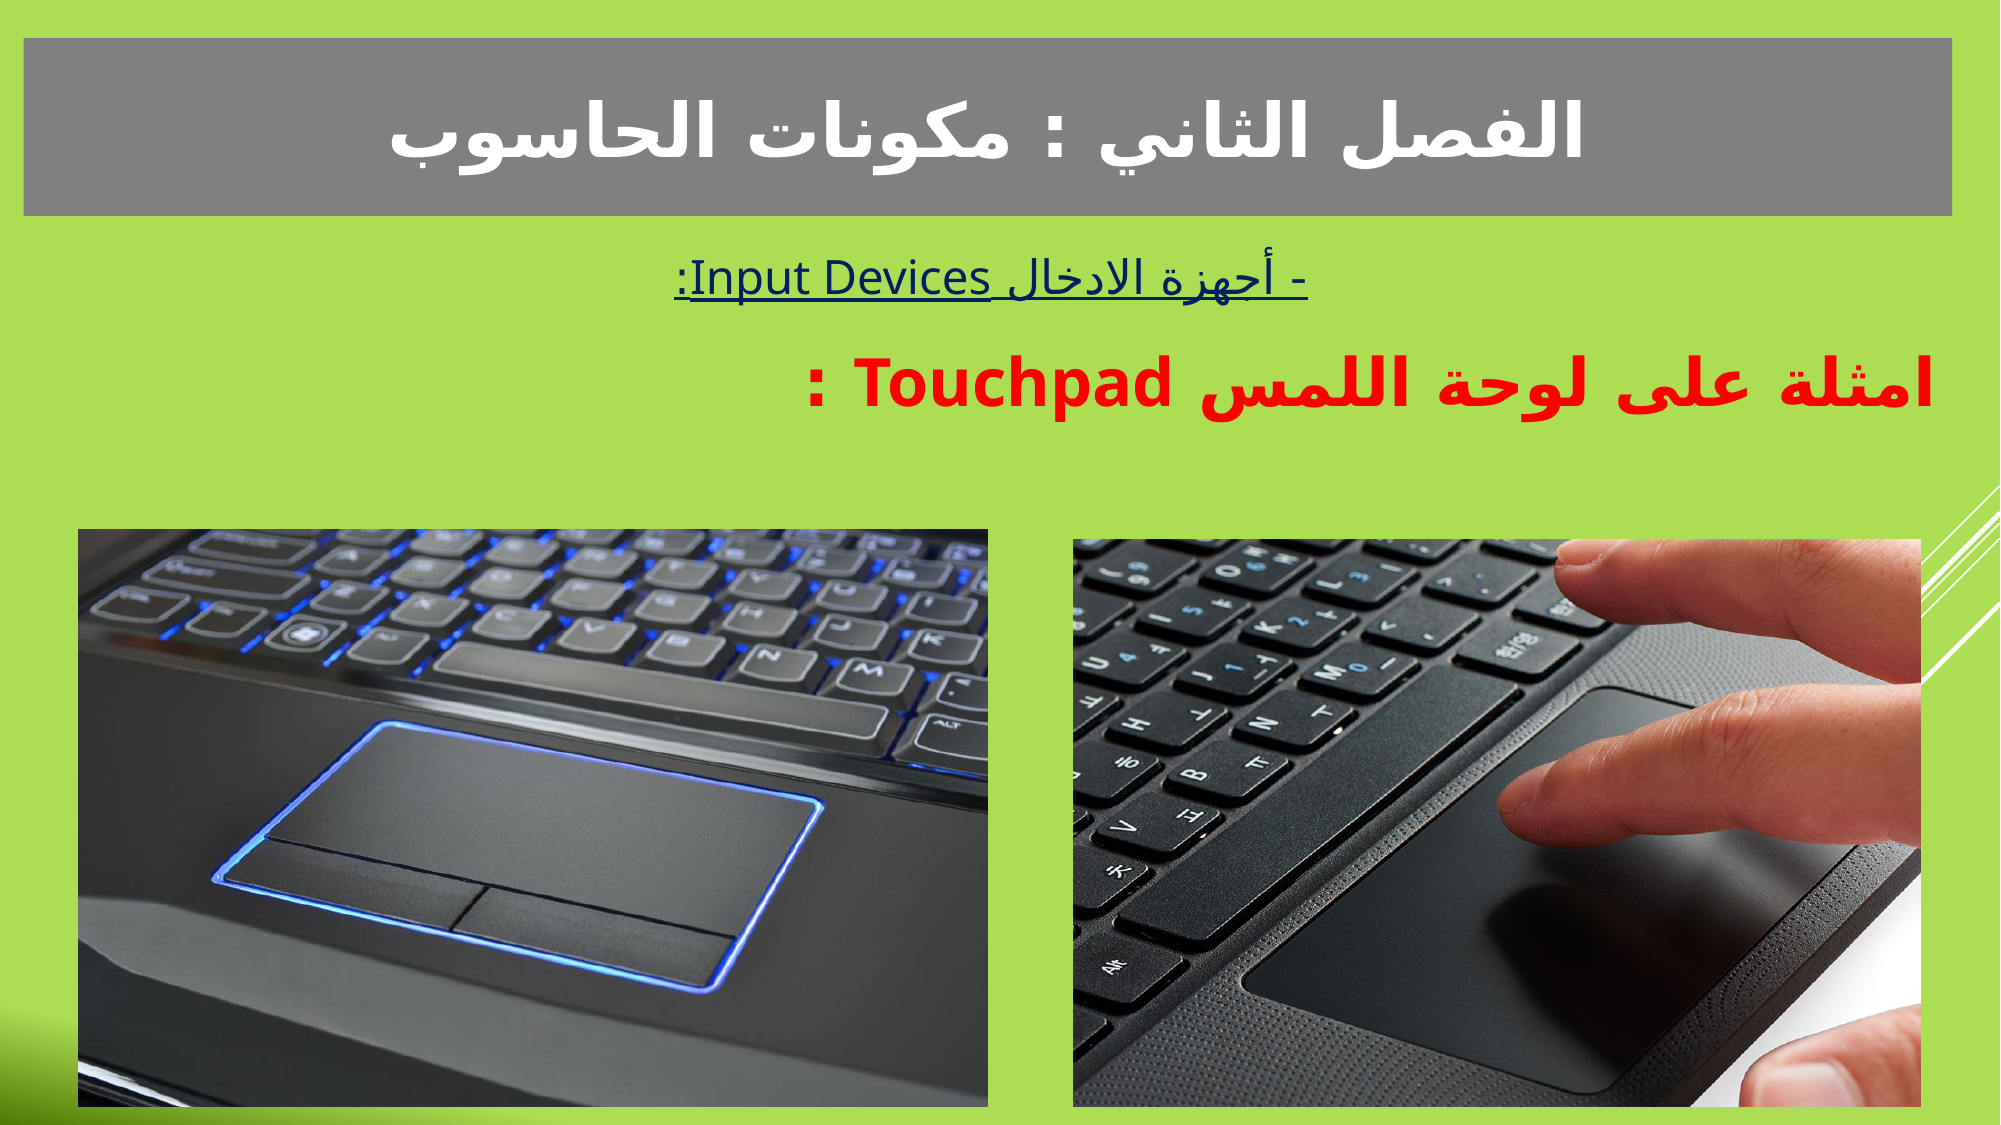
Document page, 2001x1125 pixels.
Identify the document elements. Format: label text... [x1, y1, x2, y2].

picture [1072, 539, 1922, 1108]
picture [77, 528, 989, 1108]
list امثلة على لوحة اللمس Touchpad : [675, 275, 1953, 590]
text_box - أجهزة الادخال Input Devices: [653, 220, 1323, 331]
text_box الفصل الثاني : مكونات الحاسوب [23, 38, 1953, 216]
